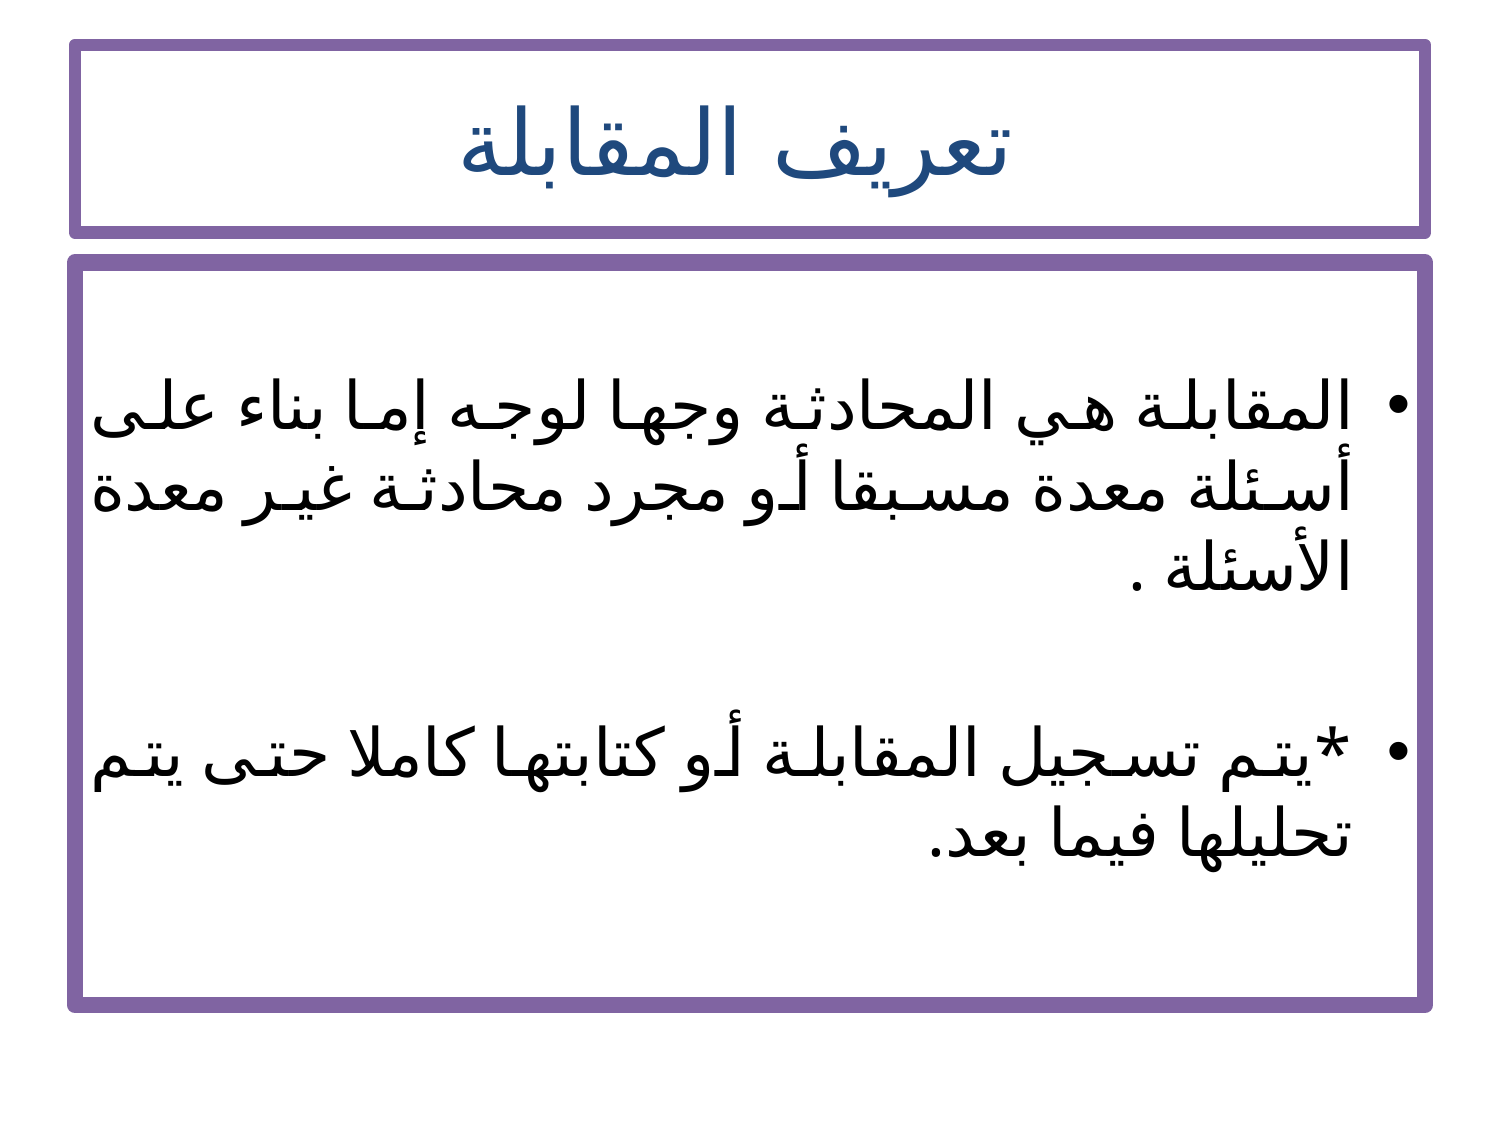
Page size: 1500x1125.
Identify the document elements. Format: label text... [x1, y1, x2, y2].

list المقابلة هي المحادثة وجها لوجه إما بناء على أسئلة معدة مسبقا أو مجرد محادثة غير معدة الأسئلة . *يتم تسجيل المقابلة أو كتابتها كاملا حتى يتم تحليلها فيما بعد. [75, 262, 1425, 1005]
title تعريف المقابلة [75, 45, 1425, 233]
